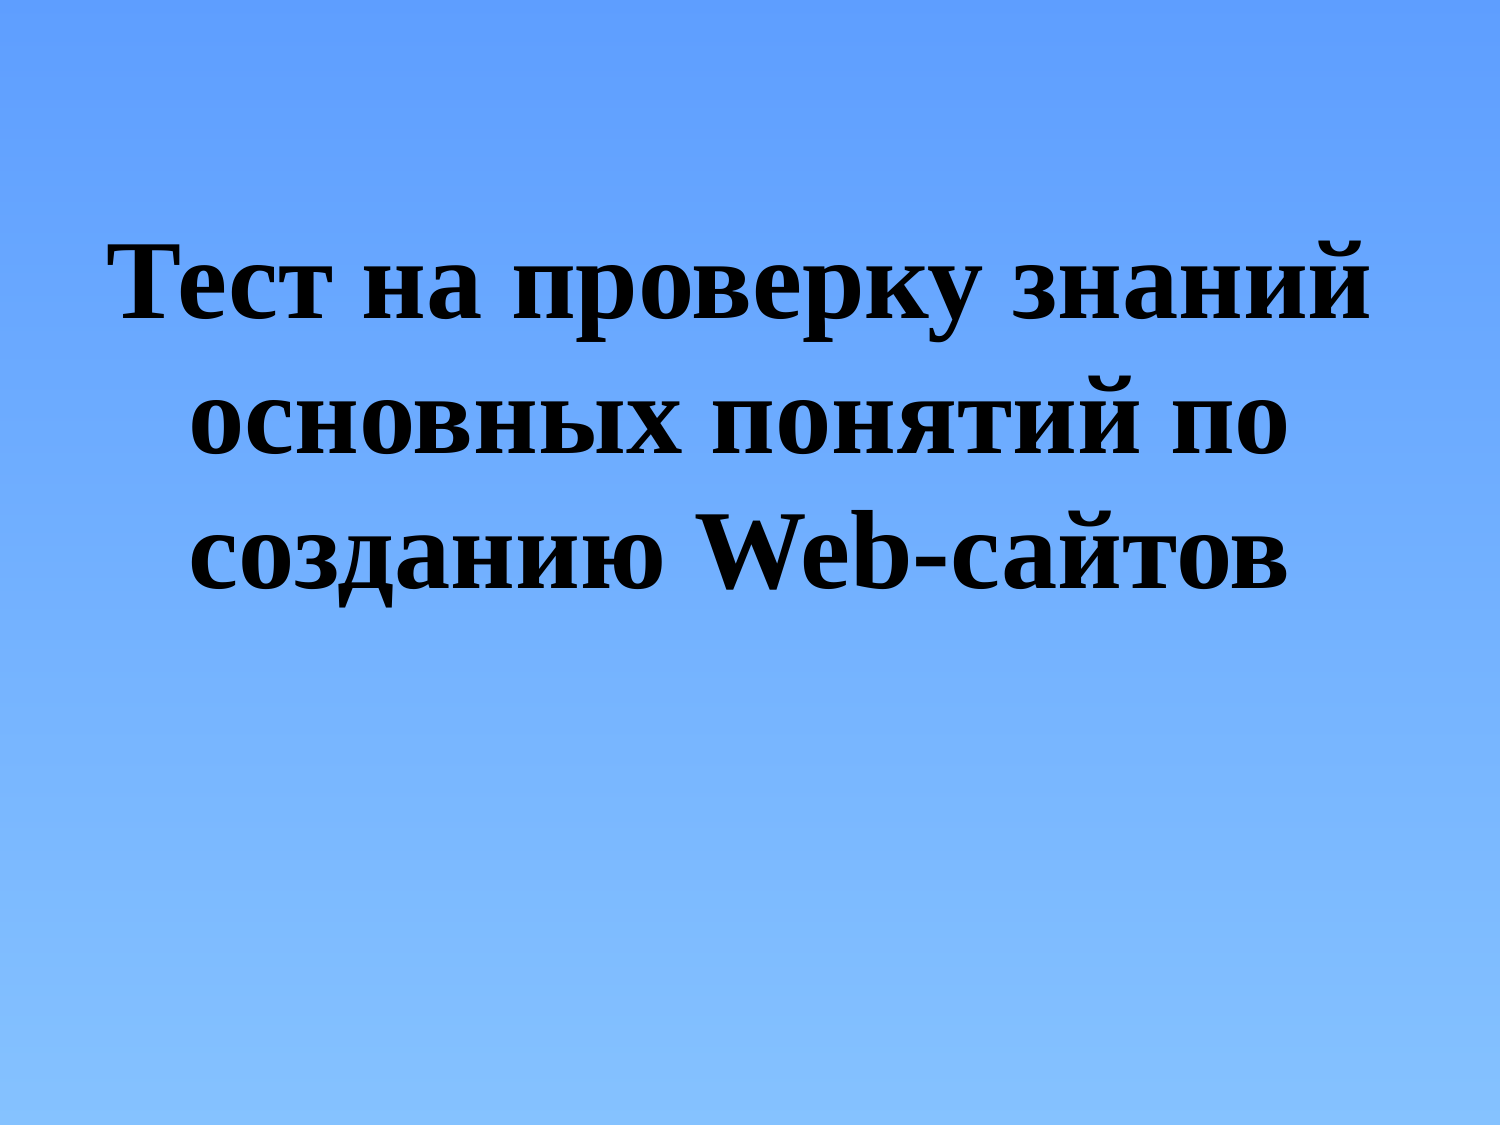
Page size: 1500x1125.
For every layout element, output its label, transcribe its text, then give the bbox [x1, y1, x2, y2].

title Тест на проверку знаний основных понятий по созданию Web-сайтов [64, 208, 1415, 610]
